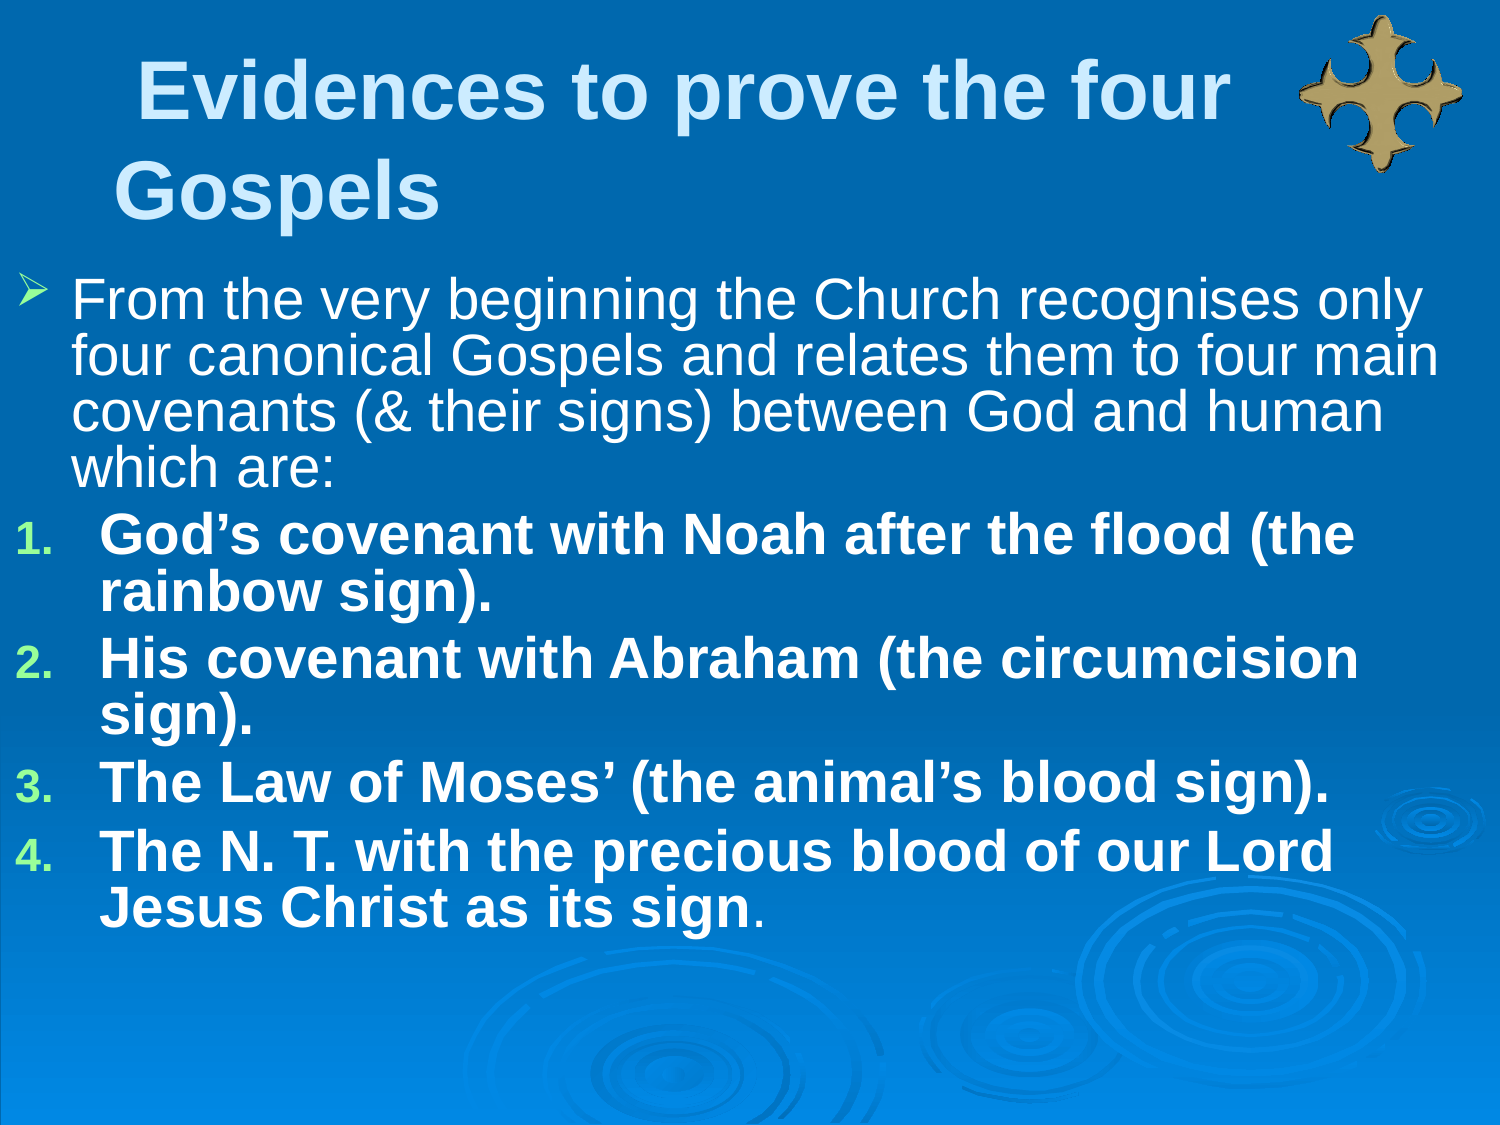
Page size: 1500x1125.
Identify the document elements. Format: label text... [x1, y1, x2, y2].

title Evidences to prove the four Gospels [0, 42, 1347, 230]
picture [1293, 0, 1471, 188]
list From the very beginning the Church recognises only four canonical Gospels and relates them to four main covenants (& their signs) between God and human which are: God’s covenant with Noah after the flood (the rainbow sign). His covenant with Abraham (the circumcision sign). The Law of Moses’ (the animal’s blood sign). The N. T. with the precious blood of our Lord Jesus Christ as its sign. [0, 266, 1500, 1010]
